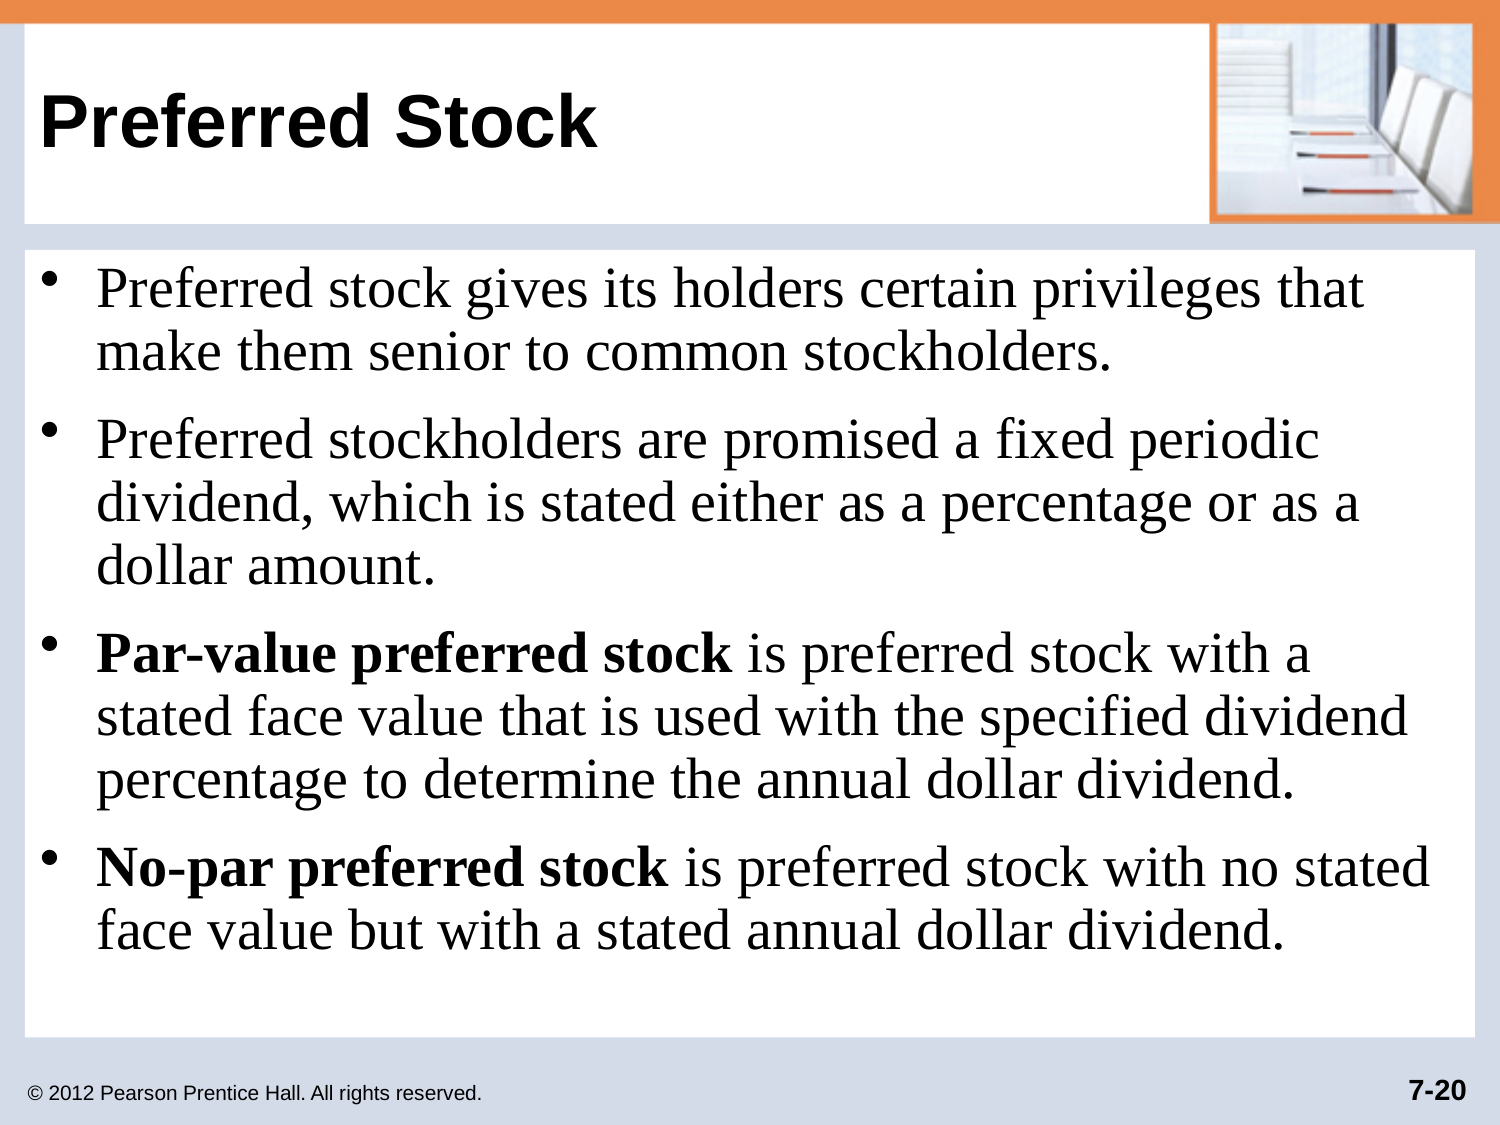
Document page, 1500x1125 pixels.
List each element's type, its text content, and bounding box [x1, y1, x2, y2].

footer © 2012 Pearson Prentice Hall. All rights reserved. [12, 1037, 938, 1113]
slide_number 7-20 [1331, 1038, 1482, 1114]
list Preferred stock gives its holders certain privileges that make them senior to common stockholders. Preferred stockholders are promised a fixed periodic dividend, which is stated either as a percentage or as a dollar amount. Par-value preferred stock is preferred stock with a stated face value that is used with the specified dividend percentage to determine the annual dollar dividend. No-par preferred stock is preferred stock with no stated face value but with a stated annual dollar dividend. [24, 249, 1476, 1013]
picture [0, 0, 1500, 224]
title Preferred Stock [24, 64, 1201, 171]
